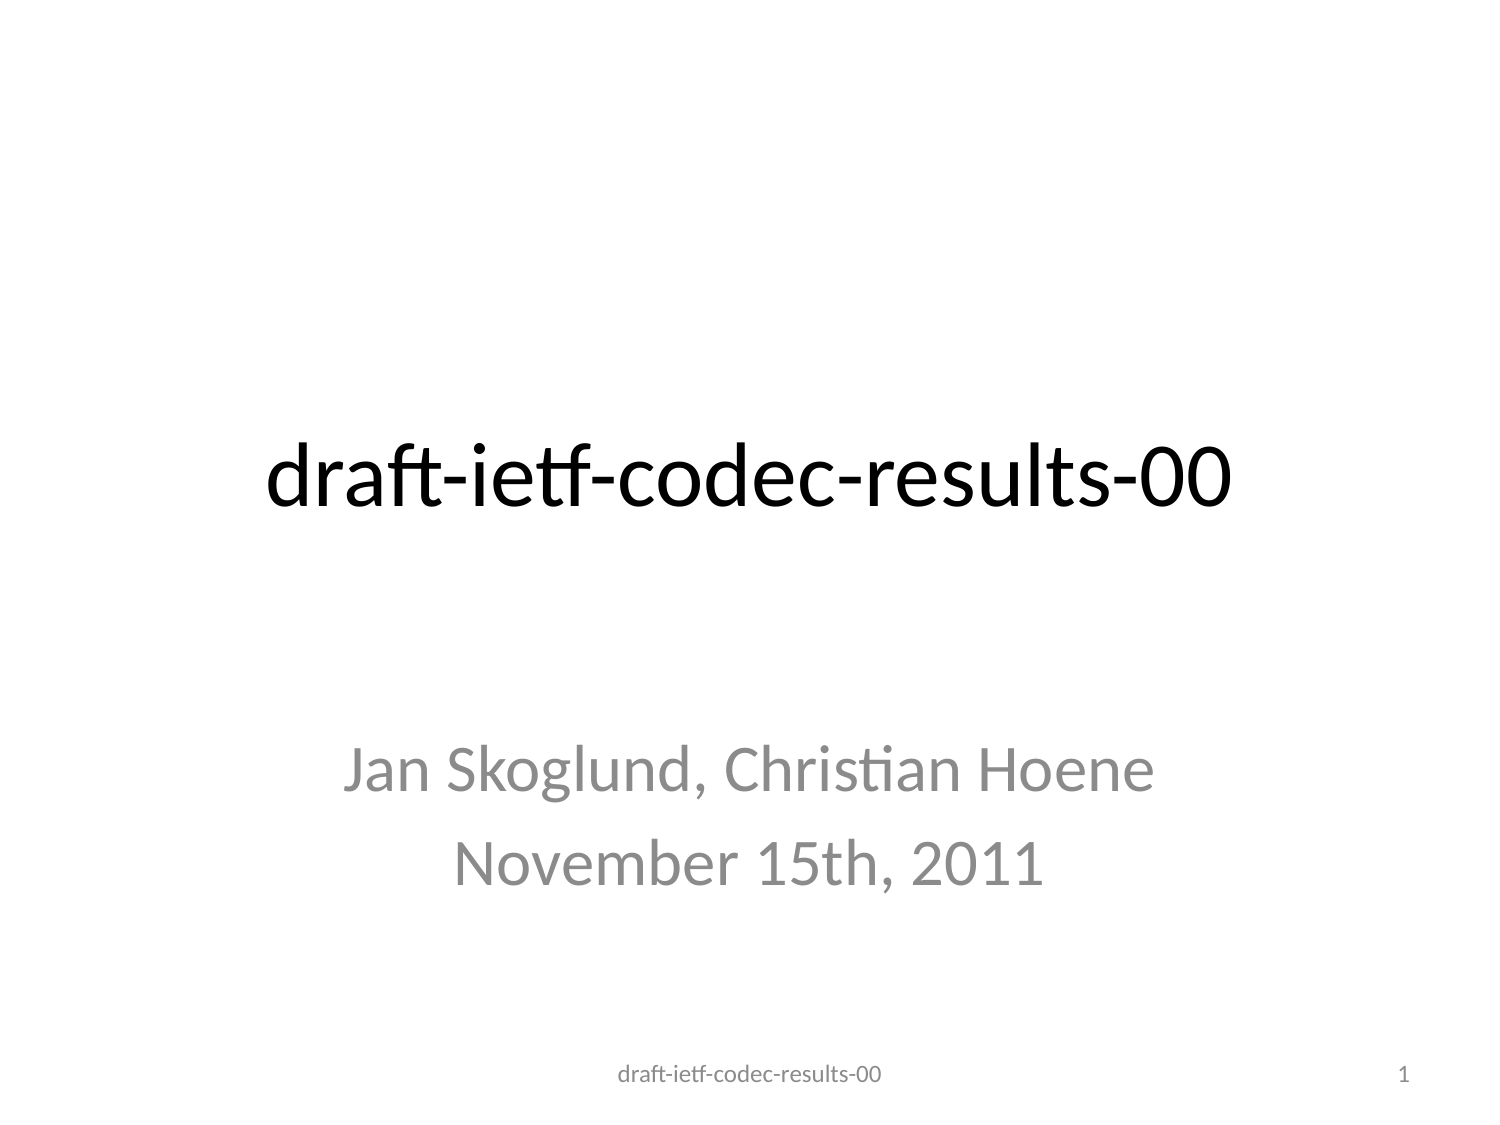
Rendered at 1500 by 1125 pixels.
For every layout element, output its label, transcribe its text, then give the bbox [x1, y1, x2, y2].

footer draft-ietf-codec-results-00 [512, 1042, 988, 1103]
subtitle Jan Skoglund, Christian Hoene November 15th, 2011 [225, 637, 1275, 925]
slide_number 1 [1074, 1042, 1425, 1103]
title draft-ietf-codec-results-00 [112, 349, 1388, 591]
